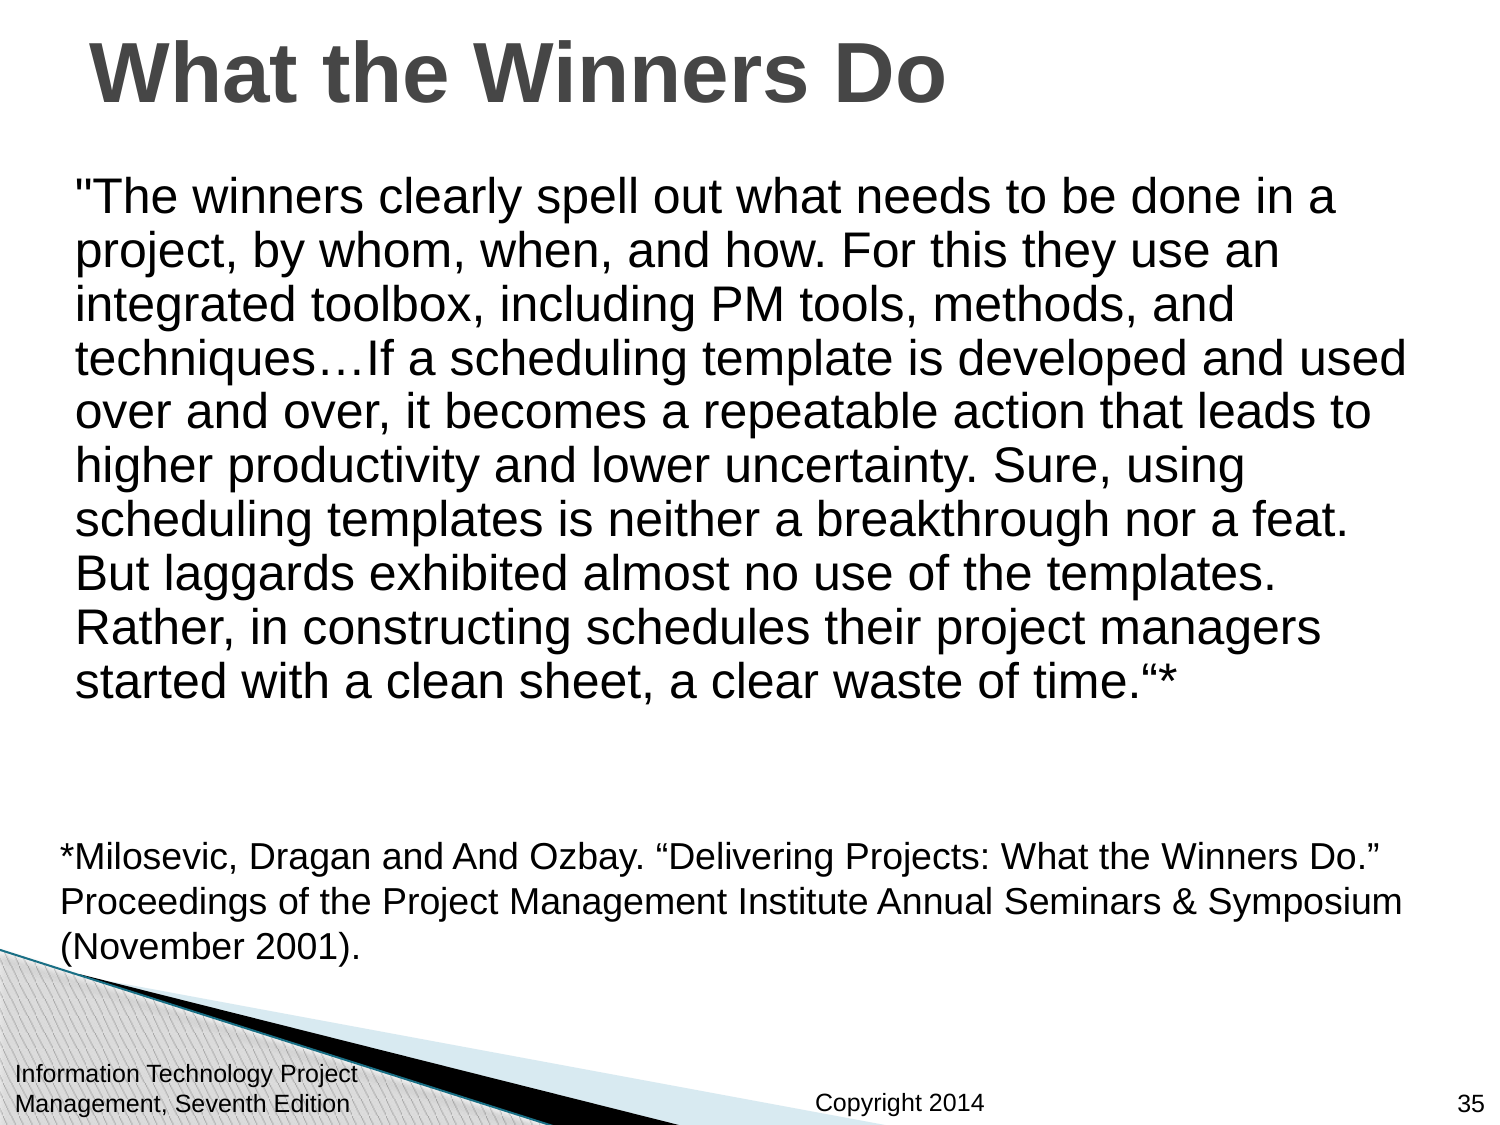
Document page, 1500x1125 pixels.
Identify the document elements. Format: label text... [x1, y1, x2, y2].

footer Information Technology Project Management, Seventh Edition [0, 1065, 386, 1125]
text_box *Milosevic, Dragan and And Ozbay. “Delivering Projects: What the Winners Do.” Proceedings of the Project Management Institute Annual Seminars & Symposium (November 2001). [45, 824, 1500, 975]
title What the Winners Do [75, 0, 1500, 138]
slide_number 35 [1412, 1065, 1500, 1125]
list "The winners clearly spell out what needs to be done in a project, by whom, when, and how. For this they use an integrated toolbox, including PM tools, methods, and techniques…If a scheduling template is developed and used over and over, it becomes a repeatable action that leads to higher productivity and lower uncertainty. Sure, using scheduling templates is neither a breakthrough nor a feat. But laggards exhibited almost no use of the templates. Rather, in constructing schedules their project managers started with a clean sheet, a clear waste of time.“* [0, 162, 1450, 913]
